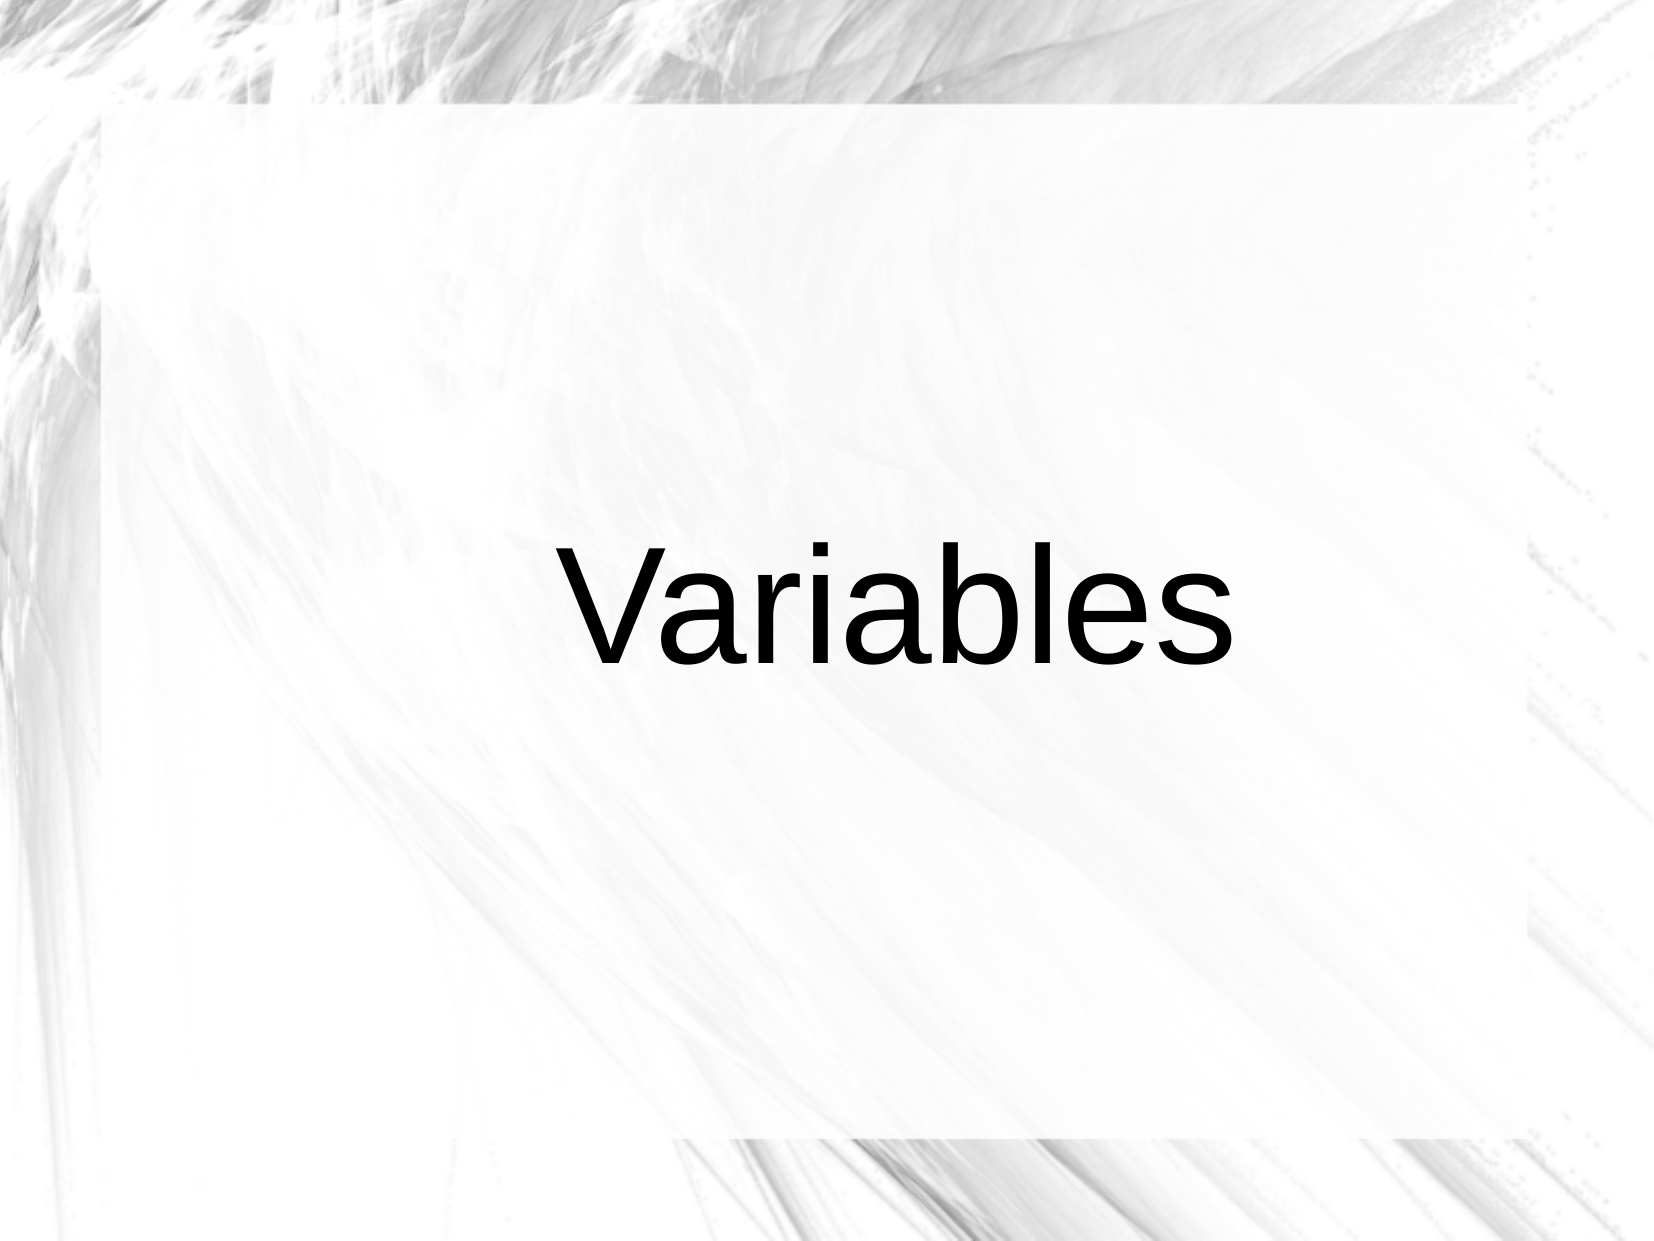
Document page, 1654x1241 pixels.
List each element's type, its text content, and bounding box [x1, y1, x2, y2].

picture [0, 0, 1654, 1241]
list Variables [118, 319, 1571, 1109]
